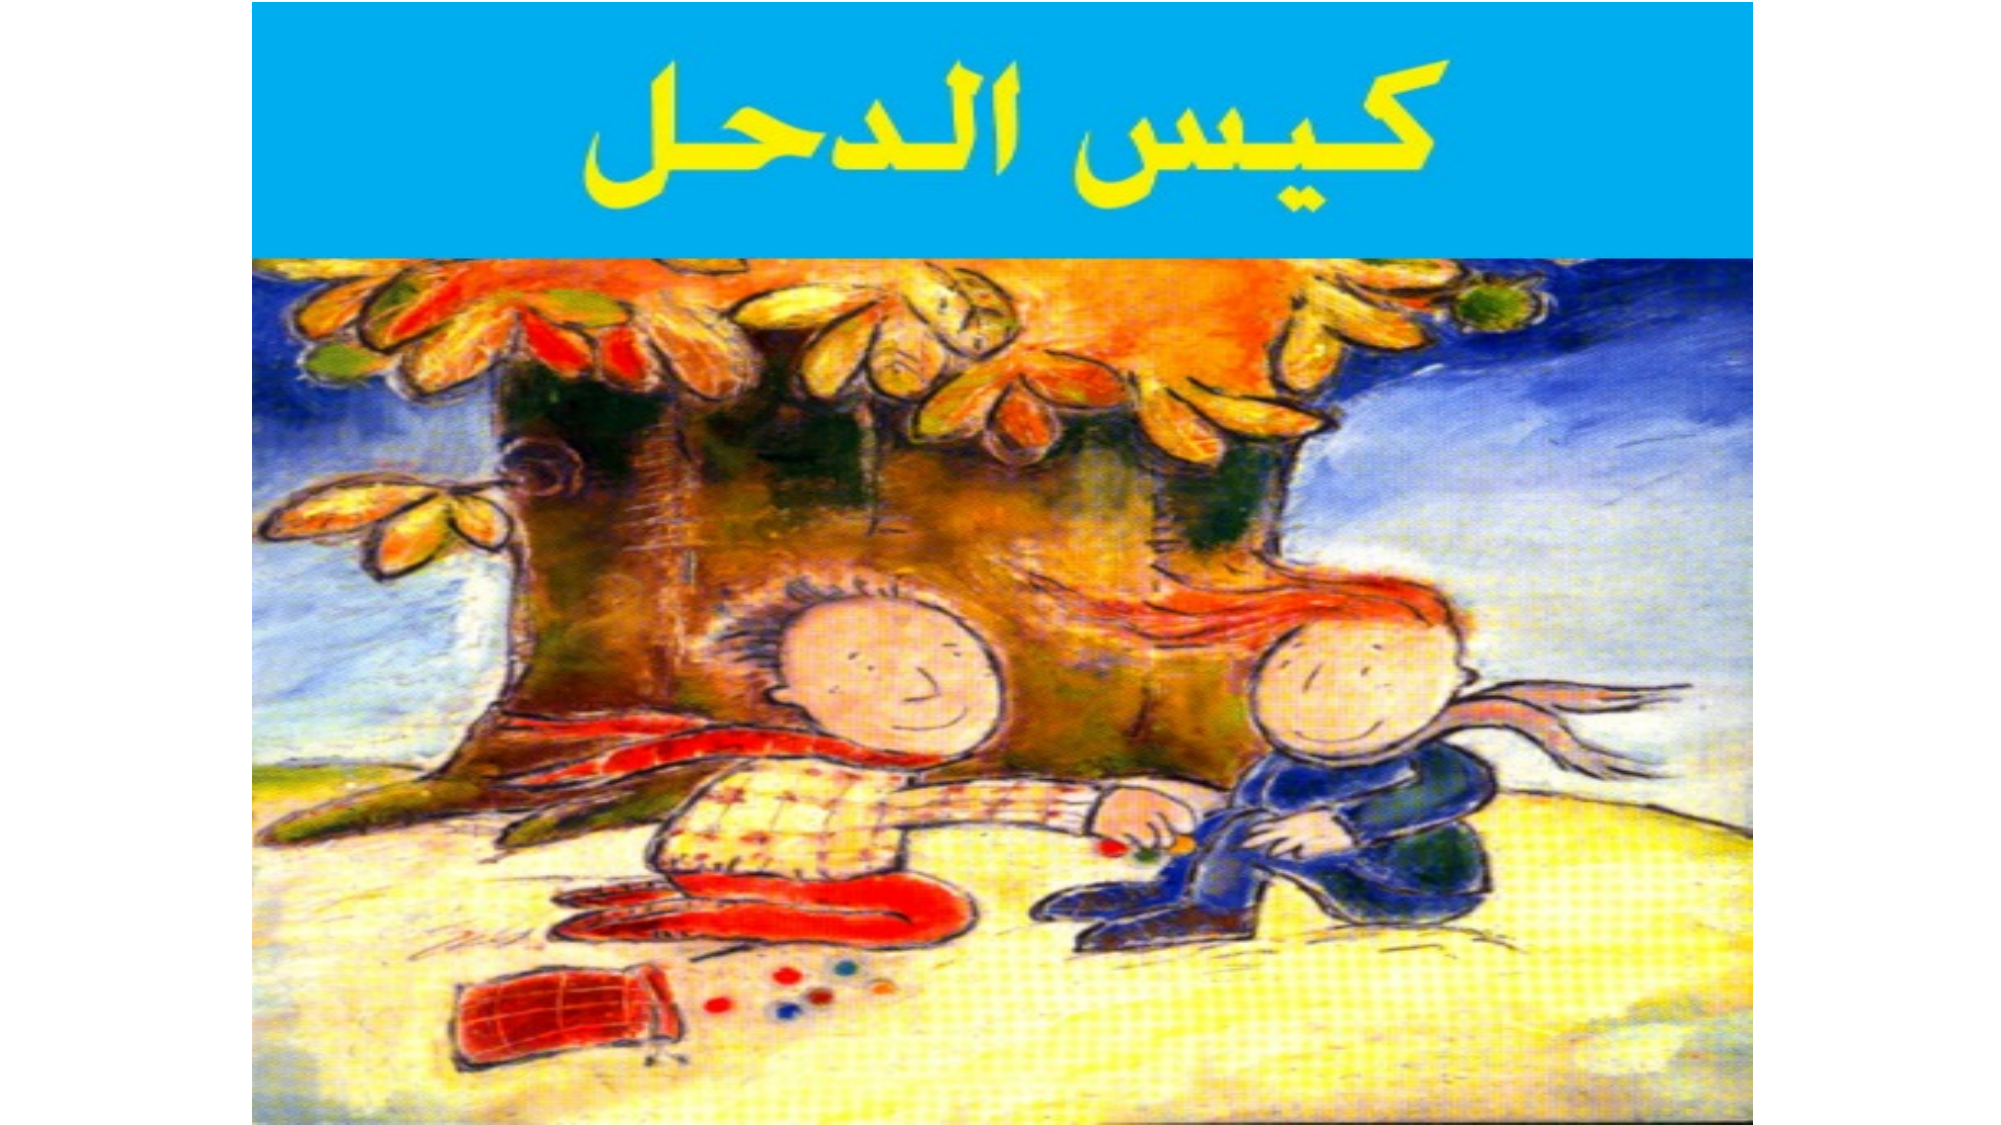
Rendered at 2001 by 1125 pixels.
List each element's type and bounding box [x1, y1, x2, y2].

picture [990, 60, 1022, 176]
picture [252, 257, 1753, 1125]
picture [1274, 184, 1329, 213]
picture [827, 59, 989, 173]
picture [1070, 59, 1452, 211]
picture [581, 60, 829, 212]
